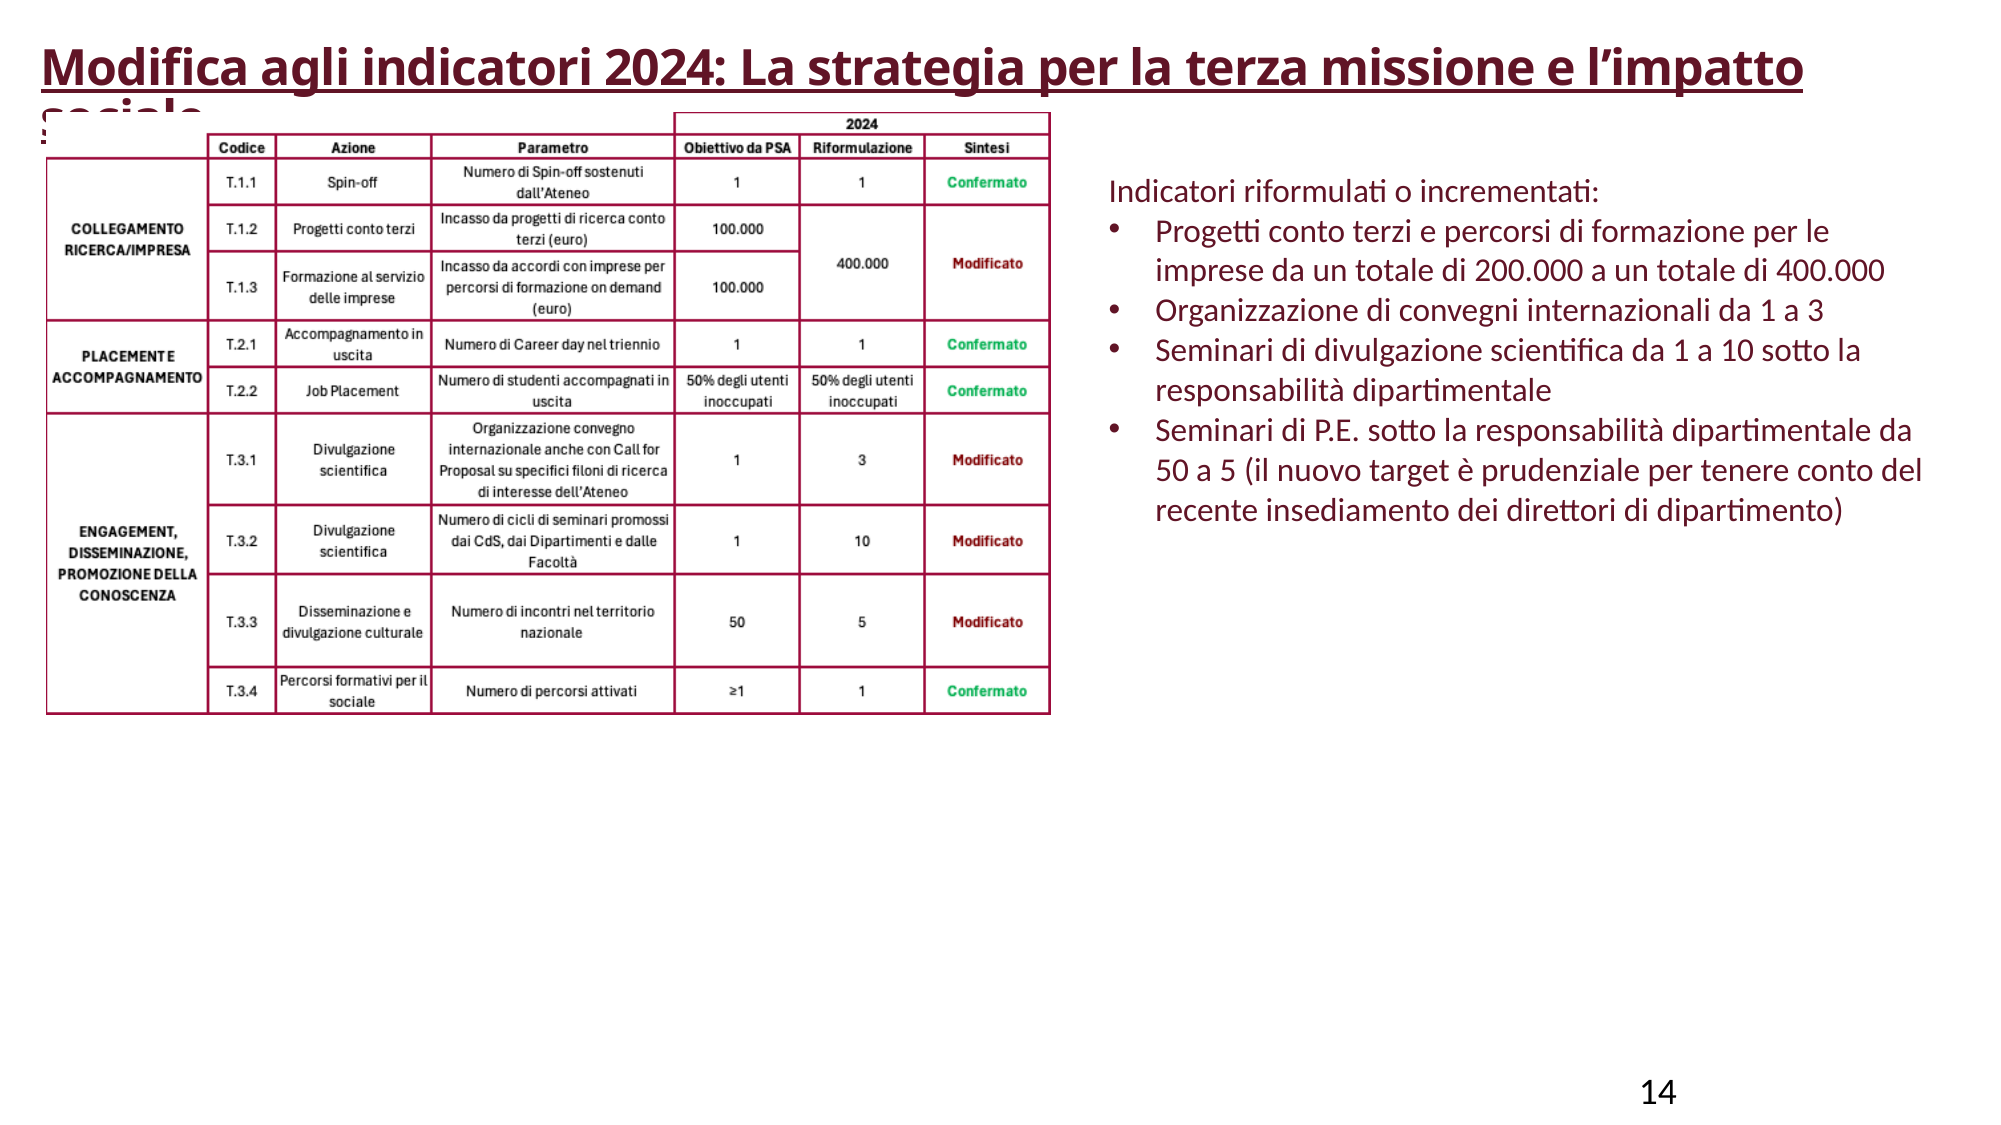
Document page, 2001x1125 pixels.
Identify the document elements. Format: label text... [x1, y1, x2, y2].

picture [46, 111, 1051, 716]
text_box Modifica agli indicatori 2024: La strategia per la terza missione e l’impatto sociale [25, 37, 1989, 113]
text_box Indicatori riformulati o incrementati: Progetti conto terzi e percorsi di formazione per le imprese da un totale di 200.000 a un totale di 400.000 Organizzazione di convegni internazionali da 1 a 3 Seminari di divulgazione scientifica da 1 a 10 sotto la responsabilità dipartimentale Seminari di P.E. sotto la responsabilità dipartimentale da 50 a 5 (il nuovo target è prudenziale per tenere conto del recente insediamento dei direttori di dipartimento) [1093, 161, 1948, 616]
slide_number 14 [1624, 1059, 1840, 1120]
